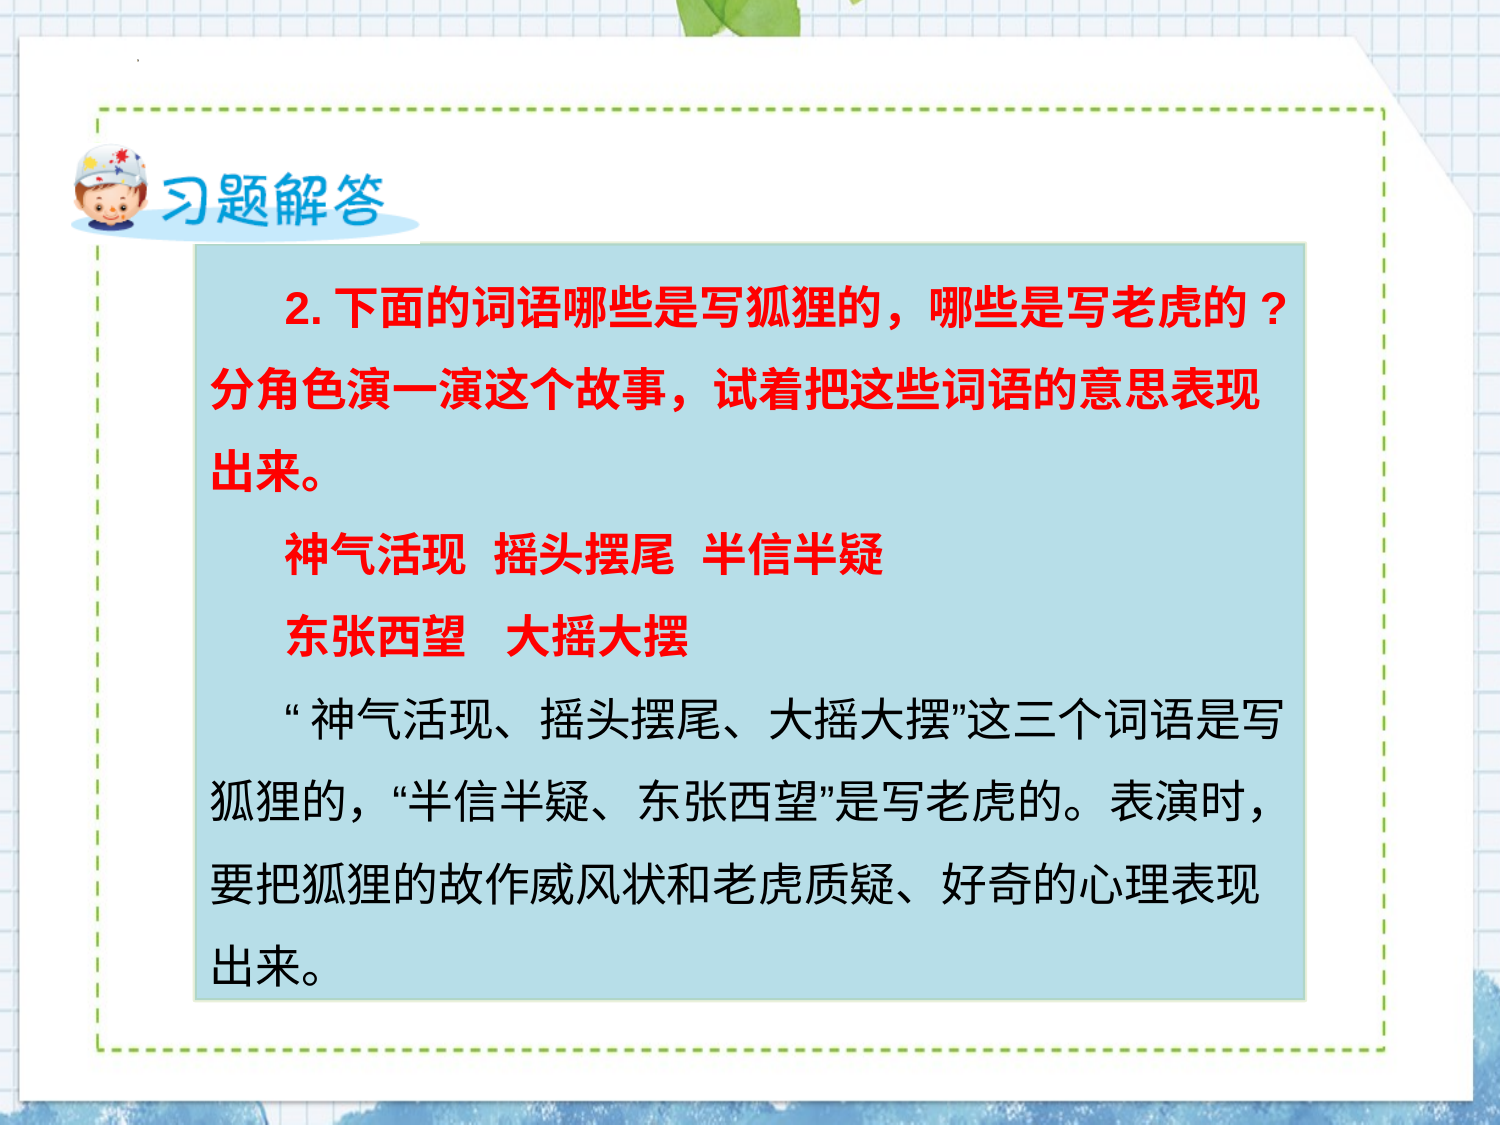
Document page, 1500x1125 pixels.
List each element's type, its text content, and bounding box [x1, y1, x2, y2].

picture [0, 0, 1500, 1125]
text_box 2.下面的词语哪些是写狐狸的，哪些是写老虎的?分角色演一演这个故事，试着把这些词语的意思表现出来。 神气活现 摇头摆尾 半信半疑 东张西望 大摇大摆 “神气活现、摇头摆尾、大摇大摆”这三个词语是写狐狸的，“半信半疑、东张西望”是写老虎的。表演时，要把狐狸的故作威风状和老虎质疑、好奇的心理表现出来。 [193, 241, 1307, 1002]
